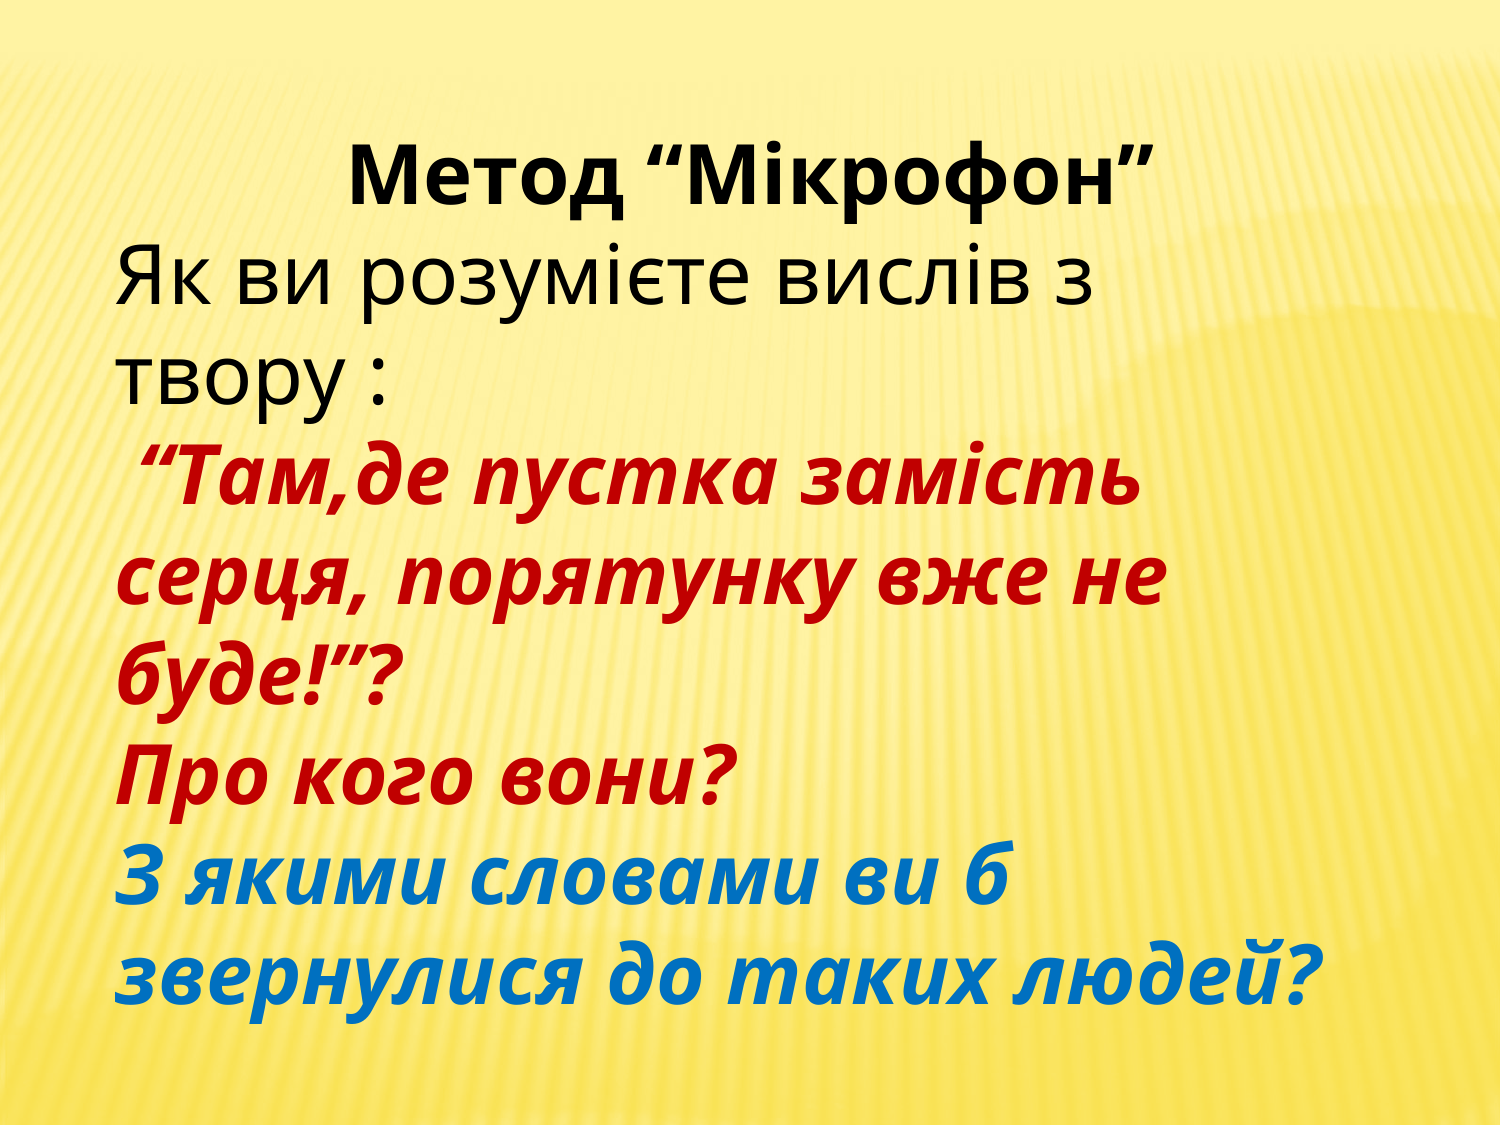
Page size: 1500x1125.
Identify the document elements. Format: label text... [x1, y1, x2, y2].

text_box Метод “Мікрофон” Як ви розумієте вислів з твору : “Там,де пустка замість серця, порятунку вже не буде!”? Про кого вони? З якими словами ви б звернулися до таких людей? [100, 113, 1400, 1125]
